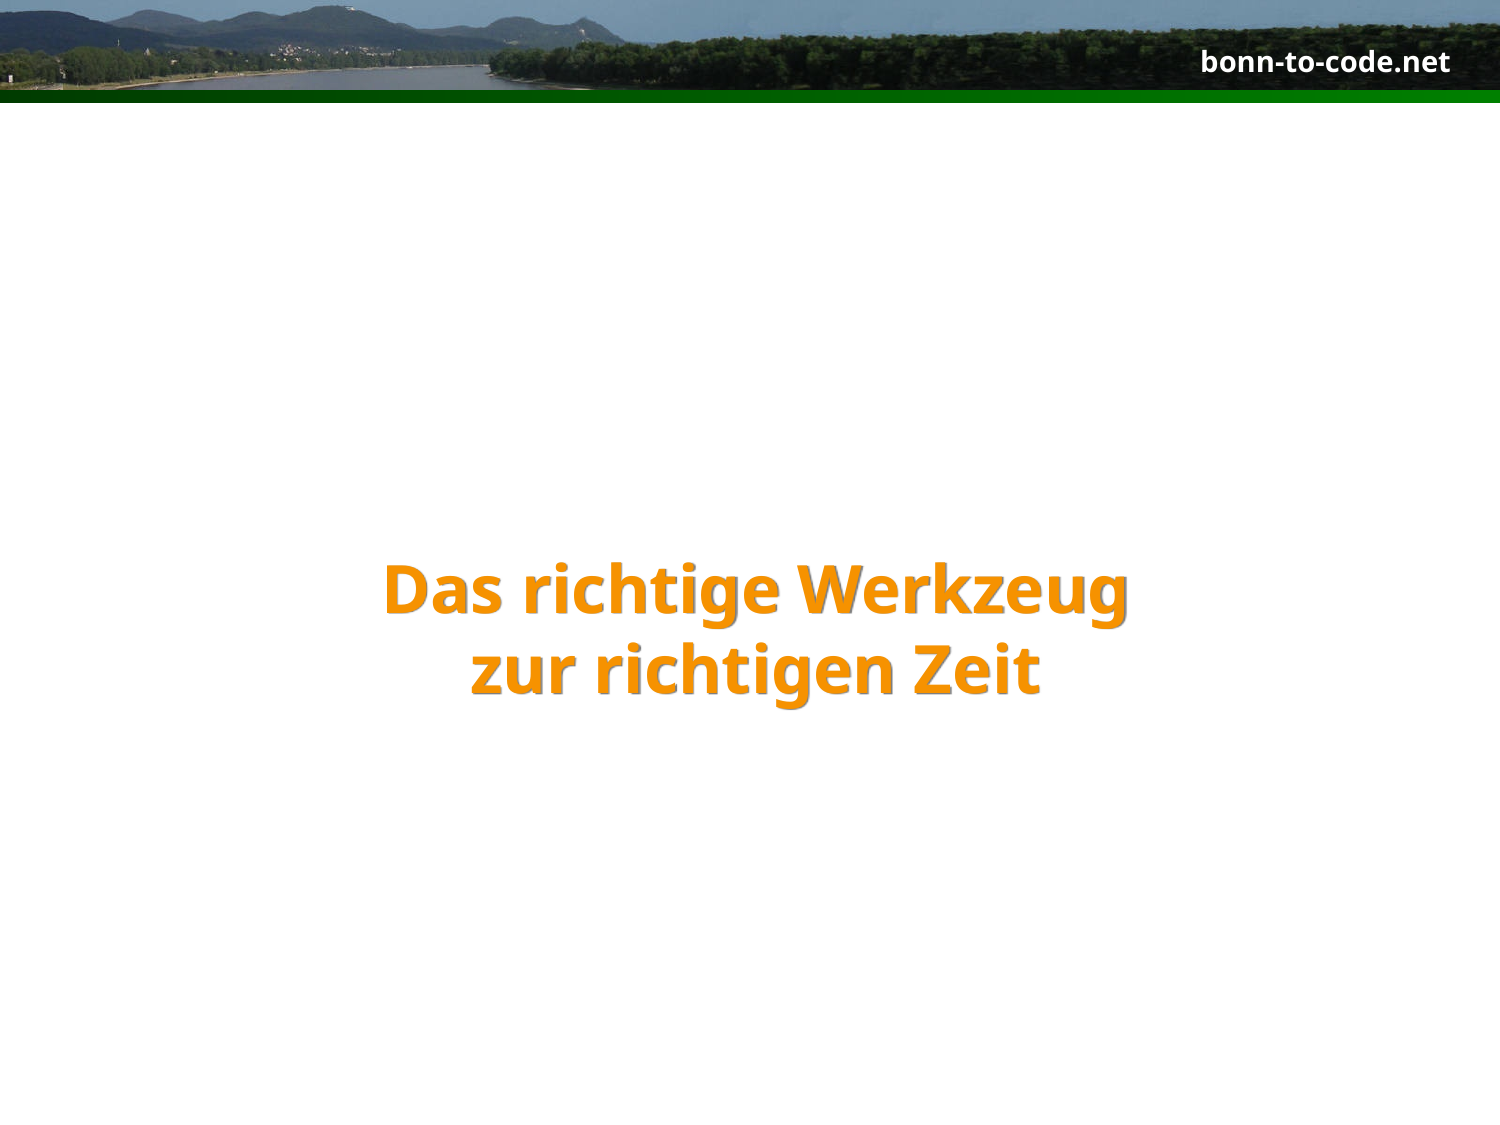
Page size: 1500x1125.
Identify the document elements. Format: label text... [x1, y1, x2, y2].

title Das richtige Werkzeug zur richtigen Zeit [118, 538, 1394, 658]
picture [0, 0, 1500, 90]
